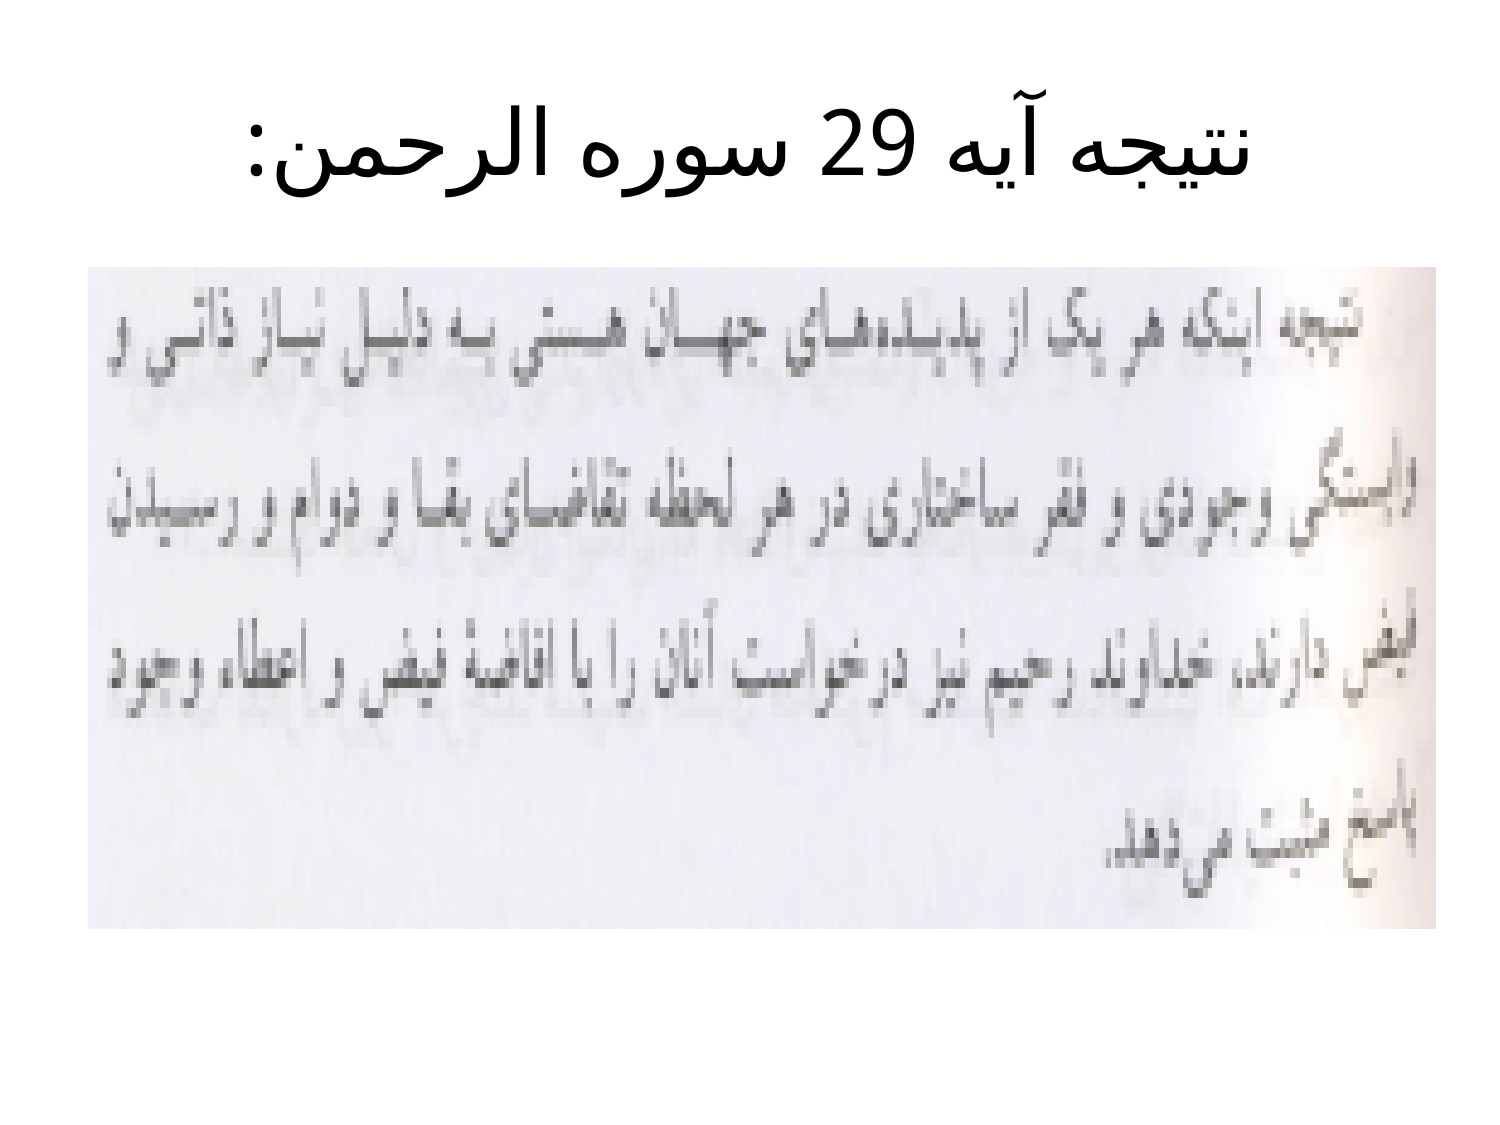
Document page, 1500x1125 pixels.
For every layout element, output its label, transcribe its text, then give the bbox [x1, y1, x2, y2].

picture [88, 266, 1436, 929]
title نتیجه آیه 29 سوره الرحمن: [75, 45, 1425, 233]
